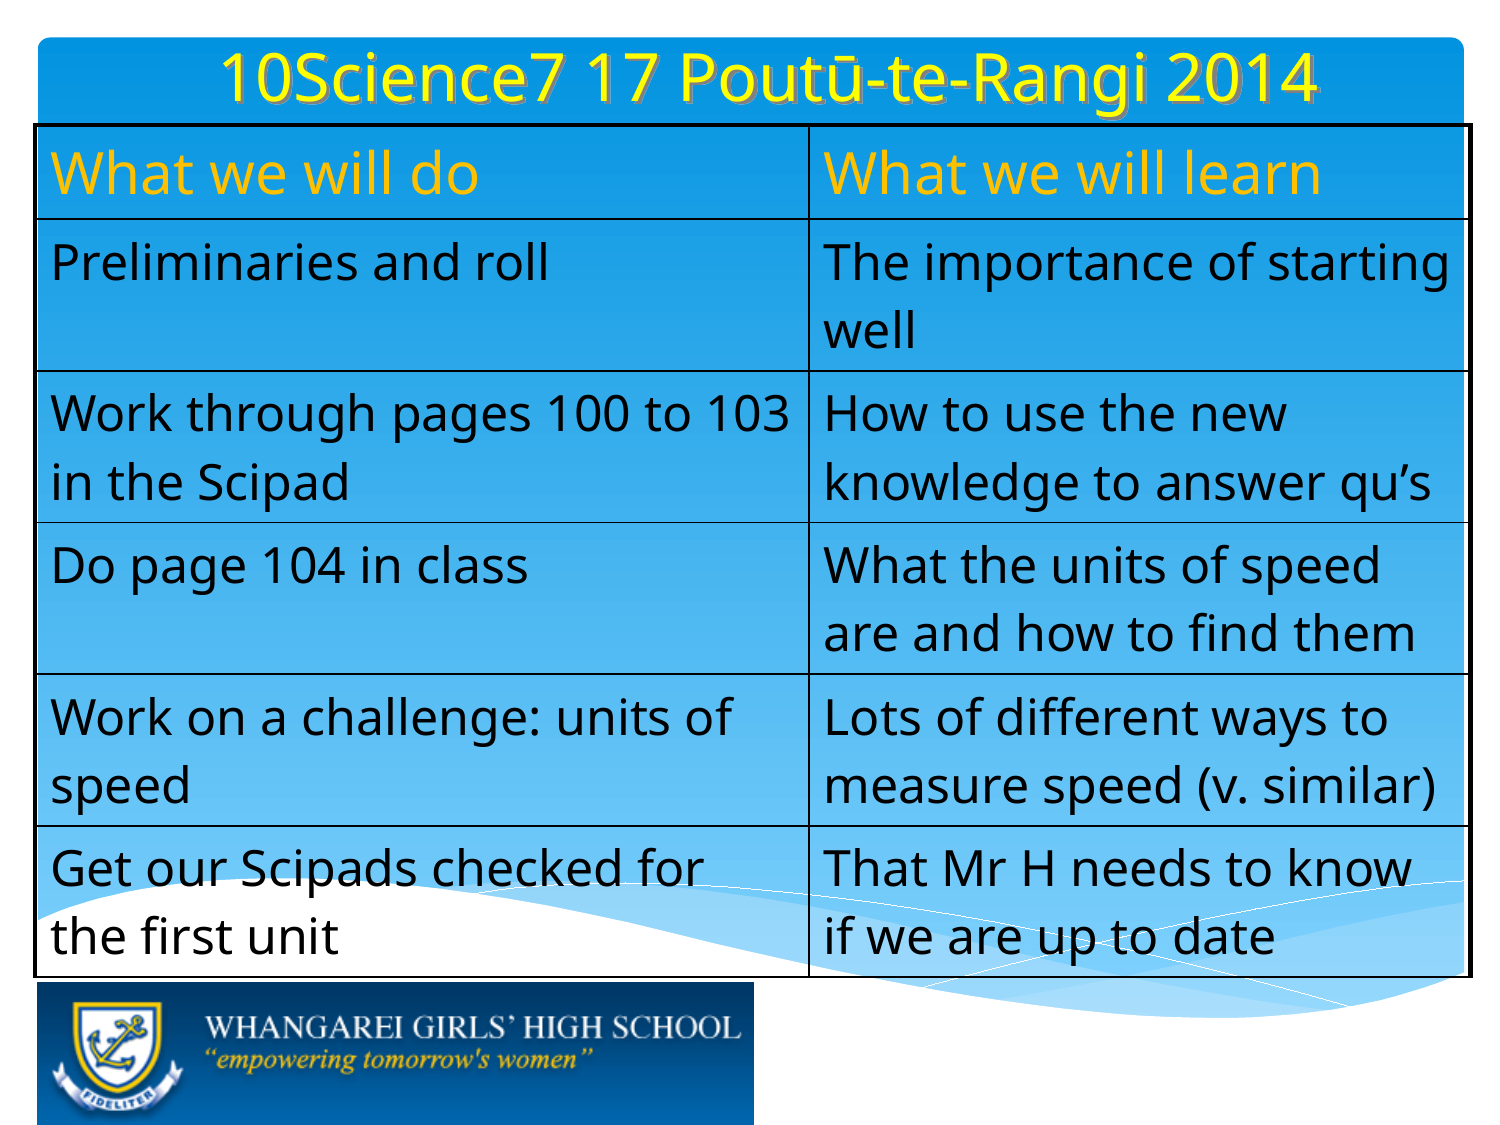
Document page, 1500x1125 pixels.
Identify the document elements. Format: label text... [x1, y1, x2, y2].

picture [37, 982, 754, 1125]
table_cell Get our Scipads checked for the first unit [37, 827, 808, 976]
table_cell How to use the new knowledge to answer qu’s [810, 372, 1468, 522]
table_header What we will learn [810, 127, 1468, 218]
text_box 10Science7 17 Poutū-te-Rangi 2014 [162, 24, 1375, 123]
table_cell Preliminaries and roll [37, 220, 808, 370]
table_cell That Mr H needs to know if we are up to date [810, 827, 1468, 976]
table_cell The importance of starting well [810, 220, 1468, 370]
table_cell Lots of different ways to measure speed (v. similar) [810, 675, 1468, 825]
table_header What we will do [37, 127, 808, 218]
table_cell Work through pages 100 to 103 in the Scipad [37, 372, 808, 522]
table_cell What the units of speed are and how to find them [810, 523, 1468, 673]
table_cell Work on a challenge: units of speed [37, 675, 808, 825]
table_cell Do page 104 in class [37, 523, 808, 673]
